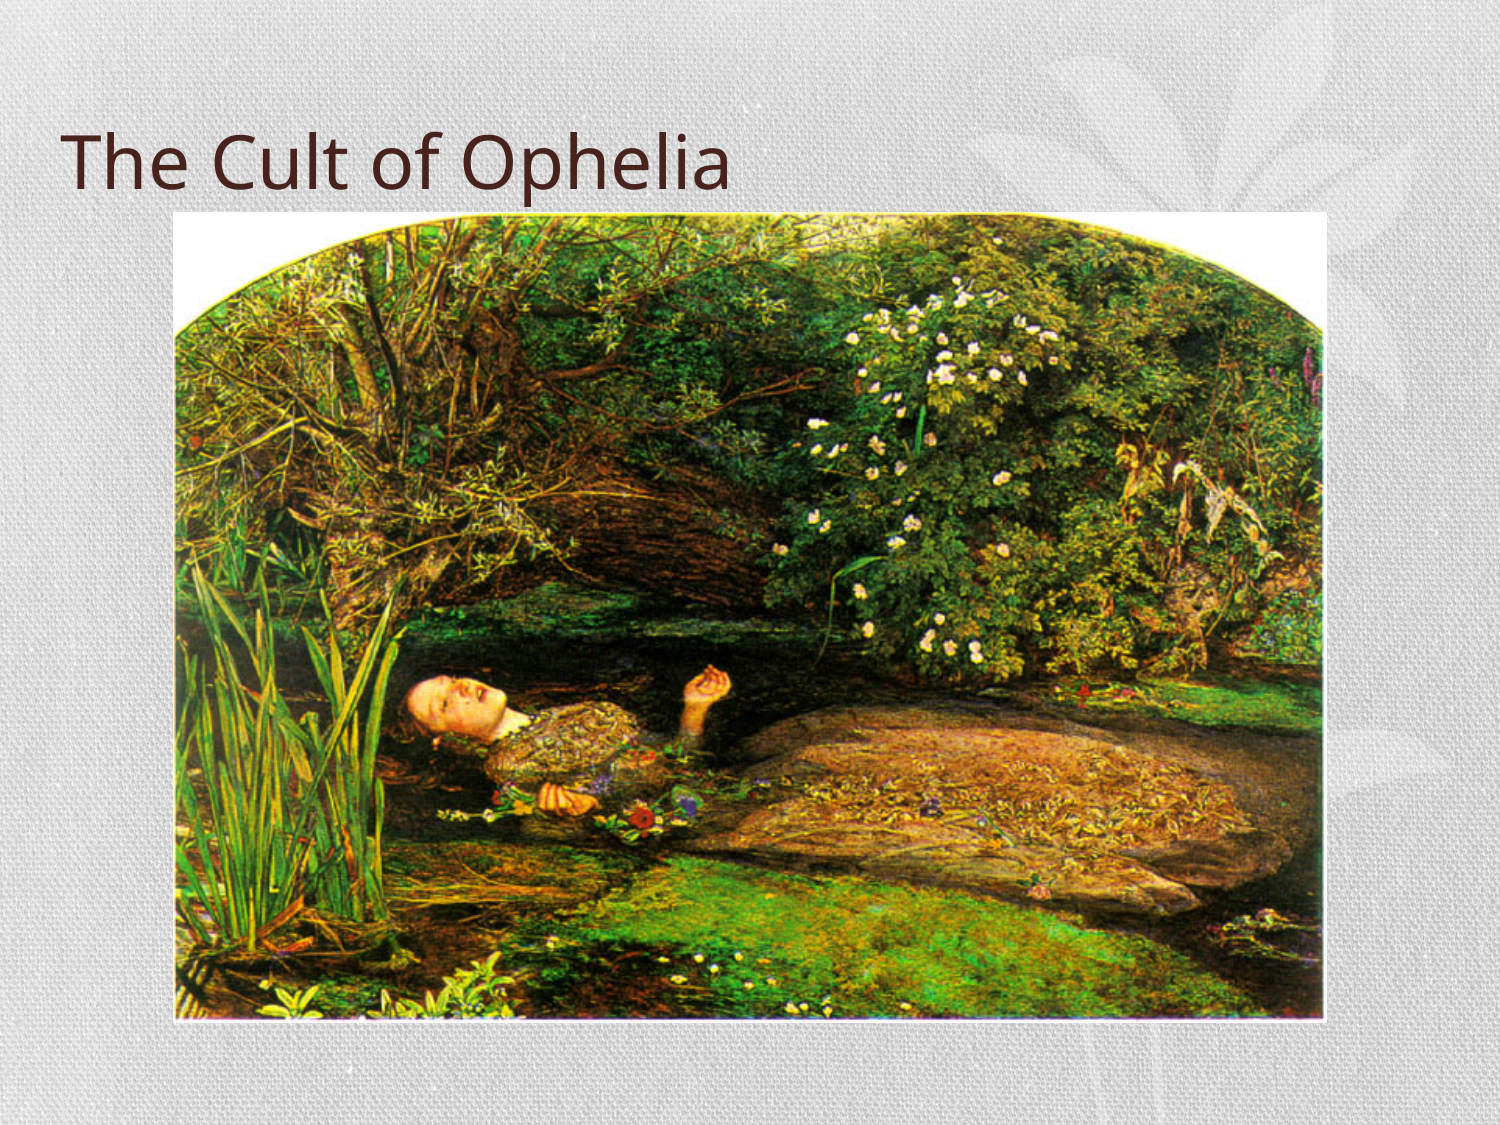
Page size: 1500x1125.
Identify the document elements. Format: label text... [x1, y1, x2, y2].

title The Cult of Ophelia [45, 37, 1455, 213]
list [173, 212, 1327, 1024]
